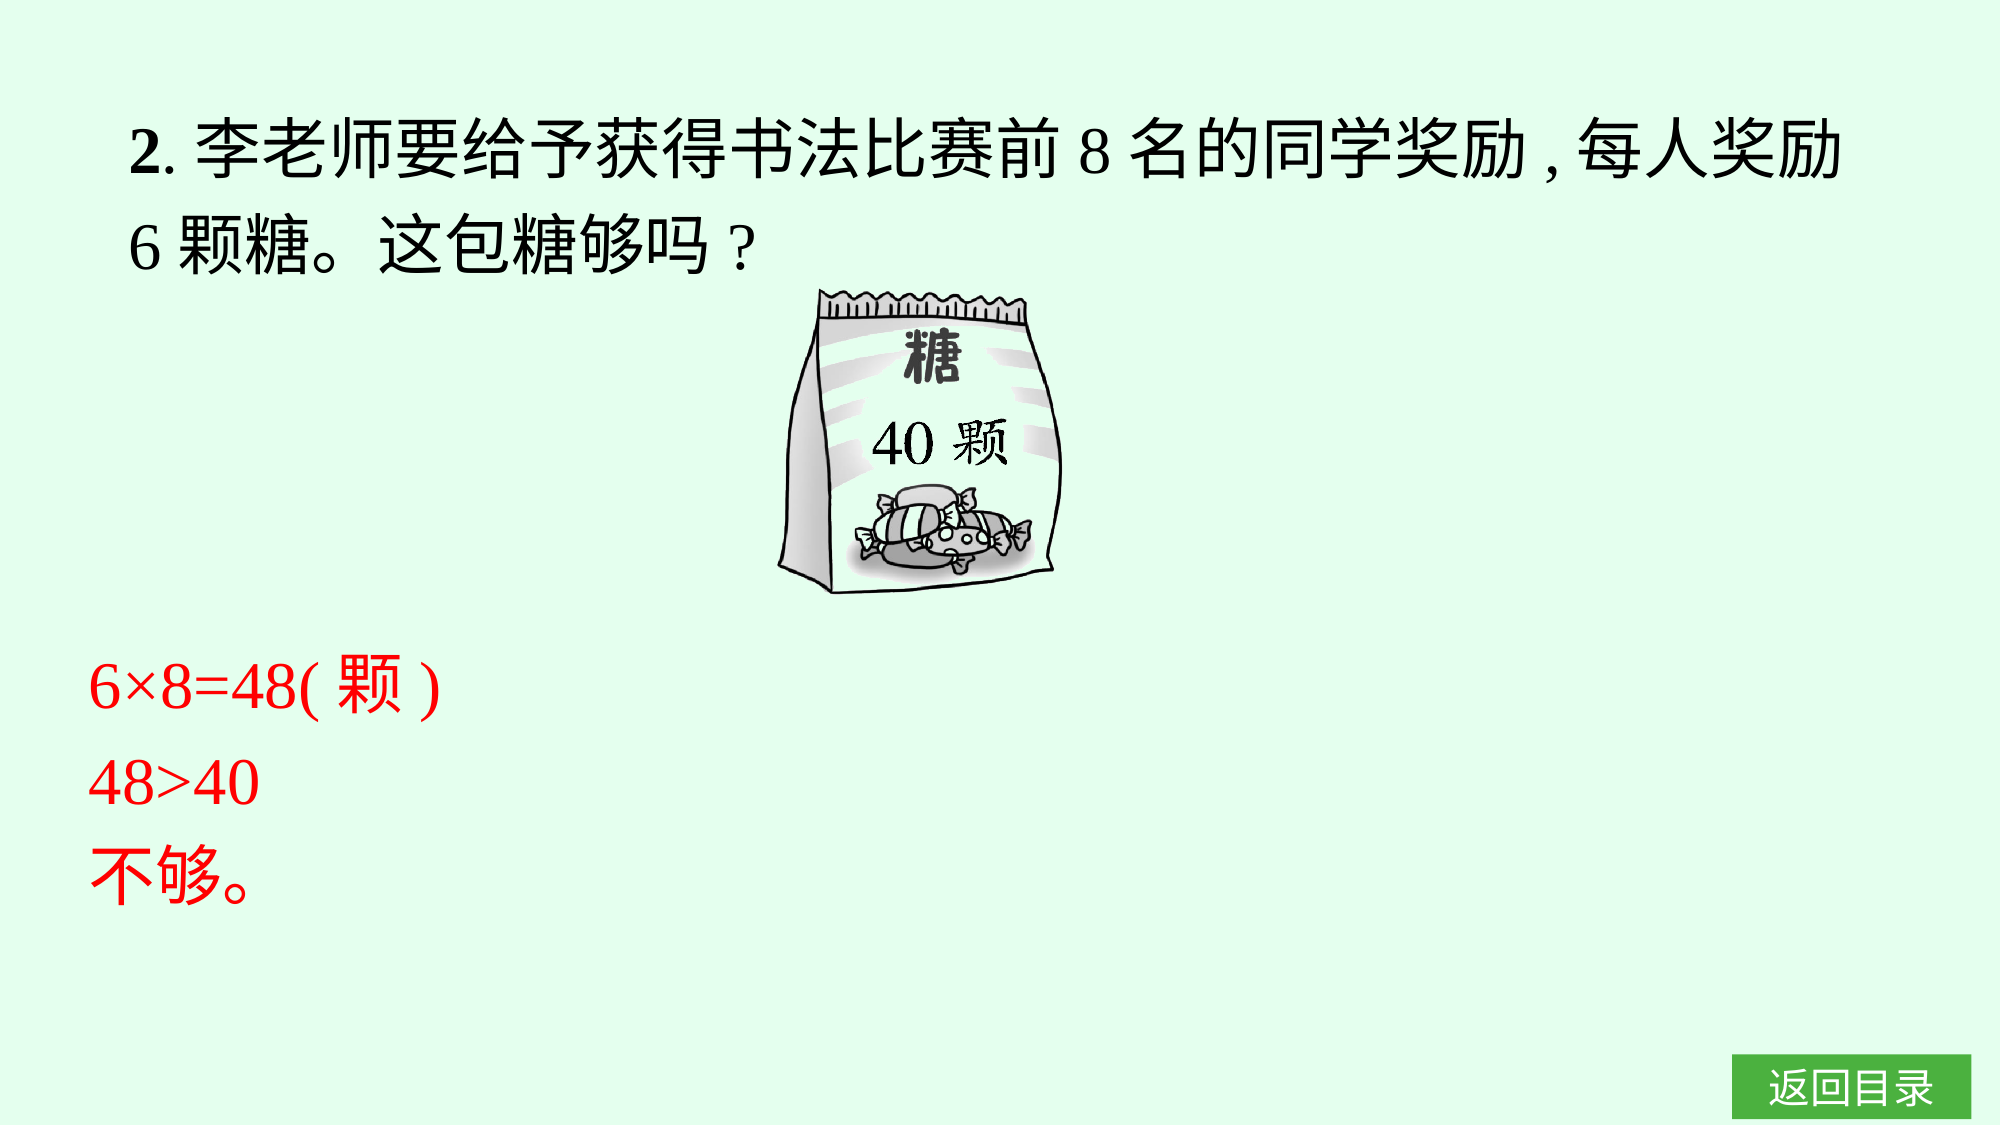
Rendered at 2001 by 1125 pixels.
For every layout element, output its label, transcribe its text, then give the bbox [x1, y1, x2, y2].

text_box 2.李老师要给予获得书法比赛前8名的同学奖励,每人奖励6颗糖。这包糖够吗? [113, 83, 1887, 291]
text_box 6×8=48(颗) 48>40 不够。 [74, 618, 457, 921]
picture [768, 283, 1071, 599]
